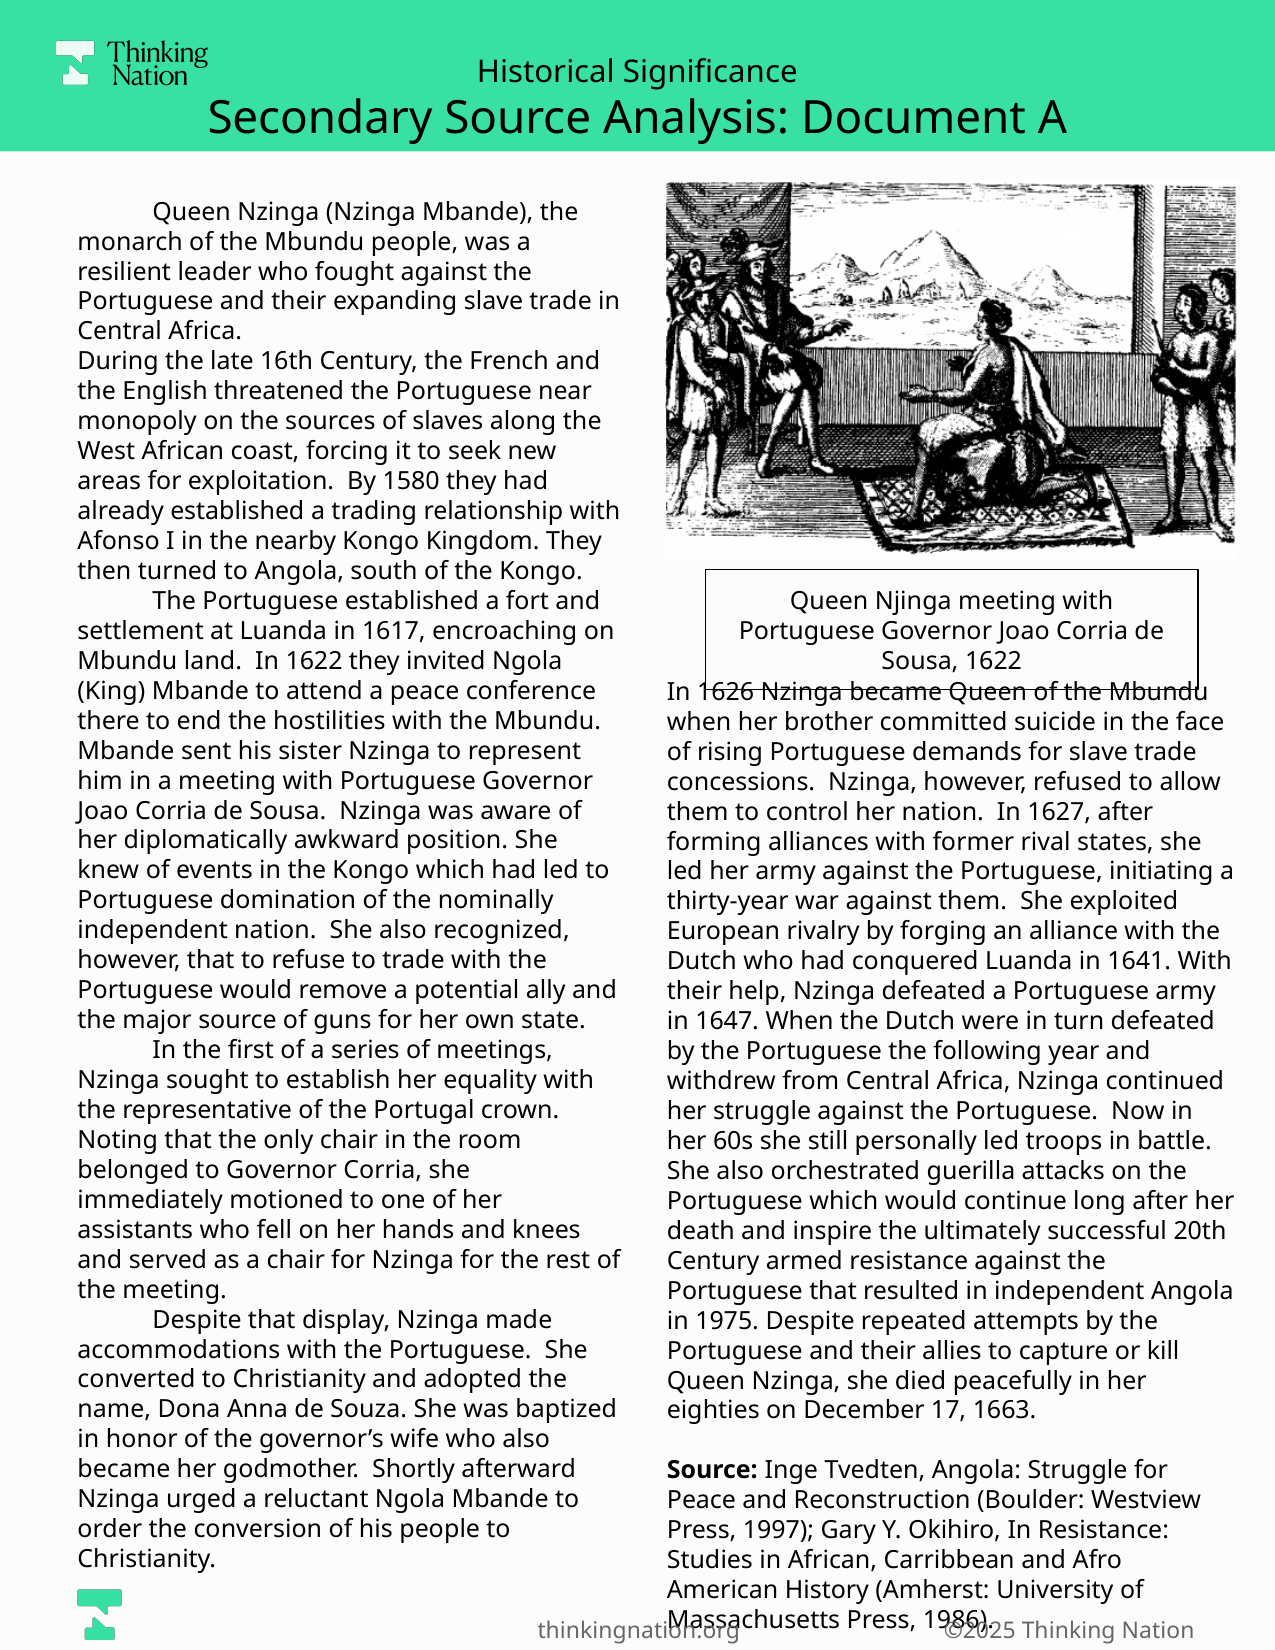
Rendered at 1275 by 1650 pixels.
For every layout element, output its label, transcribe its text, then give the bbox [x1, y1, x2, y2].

picture [38, 26, 213, 99]
text_box thinkingnation.org [488, 1599, 790, 1650]
text_box Queen Nzinga (Nzinga Mbande), the monarch of the Mbundu people, was a resilient leader who fought against the Portuguese and their expanding slave trade in Central Africa. During the late 16th Century, the French and the English threatened the Portuguese near monopoly on the sources of slaves along the West African coast, forcing it to seek new areas for exploitation. By 1580 they had already established a trading relationship with Afonso I in the nearby Kongo Kingdom. They then turned to Angola, south of the Kongo. The Portuguese established a fort and settlement at Luanda in 1617, encroaching on Mbundu land. In 1622 they invited Ngola (King) Mbande to attend a peace conference there to end the hostilities with the Mbundu. Mbande sent his sister Nzinga to represent him in a meeting with Portuguese Governor Joao Corria de Sousa. Nzinga was aware of her diplomatically awkward position. She knew of events in the Kongo which had led to Portuguese domination of the nominally independent nation. She also recognized, however, that to refuse to trade with the Portuguese would remove a potential ally and the major source of guns for her own state. In the first of a series of meetings, Nzinga sought to establish her equality with the representative of the Portugal crown. Noting that the only chair in the room belonged to Governor Corria, she immediately motioned to one of her assistants who fell on her hands and knees and served as a chair for Nzinga for the rest of the meeting. Despite that display, Nzinga made accommodations with the Portuguese. She converted to Christianity and adopted the name, Dona Anna de Souza. She was baptized in honor of the governor’s wife who also became her godmother. Shortly afterward Nzinga urged a reluctant Ngola Mbande to order the conversion of his people to Christianity. [62, 180, 638, 1580]
text_box Queen Njinga meeting with Portuguese Governor Joao Corria de Sousa, 1622 [705, 569, 1198, 690]
text_box Historical Significance Secondary Source Analysis: Document A [0, 0, 1275, 152]
text_box ©2025 Thinking Nation [909, 1599, 1211, 1650]
picture [665, 180, 1238, 561]
picture [63, 1578, 135, 1650]
text_box In 1626 Nzinga became Queen of the Mbundu when her brother committed suicide in the face of rising Portuguese demands for slave trade concessions. Nzinga, however, refused to allow them to control her nation. In 1627, after forming alliances with former rival states, she led her army against the Portuguese, initiating a thirty-year war against them. She exploited European rivalry by forging an alliance with the Dutch who had conquered Luanda in 1641. With their help, Nzinga defeated a Portuguese army in 1647. When the Dutch were in turn defeated by the Portuguese the following year and withdrew from Central Africa, Nzinga continued her struggle against the Portuguese. Now in her 60s she still personally led troops in battle. She also orchestrated guerilla attacks on the Portuguese which would continue long after her death and inspire the ultimately successful 20th Century armed resistance against the Portuguese that resulted in independent Angola in 1975. Despite repeated attempts by the Portuguese and their allies to capture or kill Queen Nzinga, she died peacefully in her eighties on December 17, 1663. Source: Inge Tvedten, Angola: Struggle for Peace and Reconstruction (Boulder: Westview Press, 1997); Gary Y. Okihiro, In Resistance: Studies in African, Carribbean and Afro American History (Amherst: University of Massachusetts Press, 1986). [651, 660, 1252, 1575]
